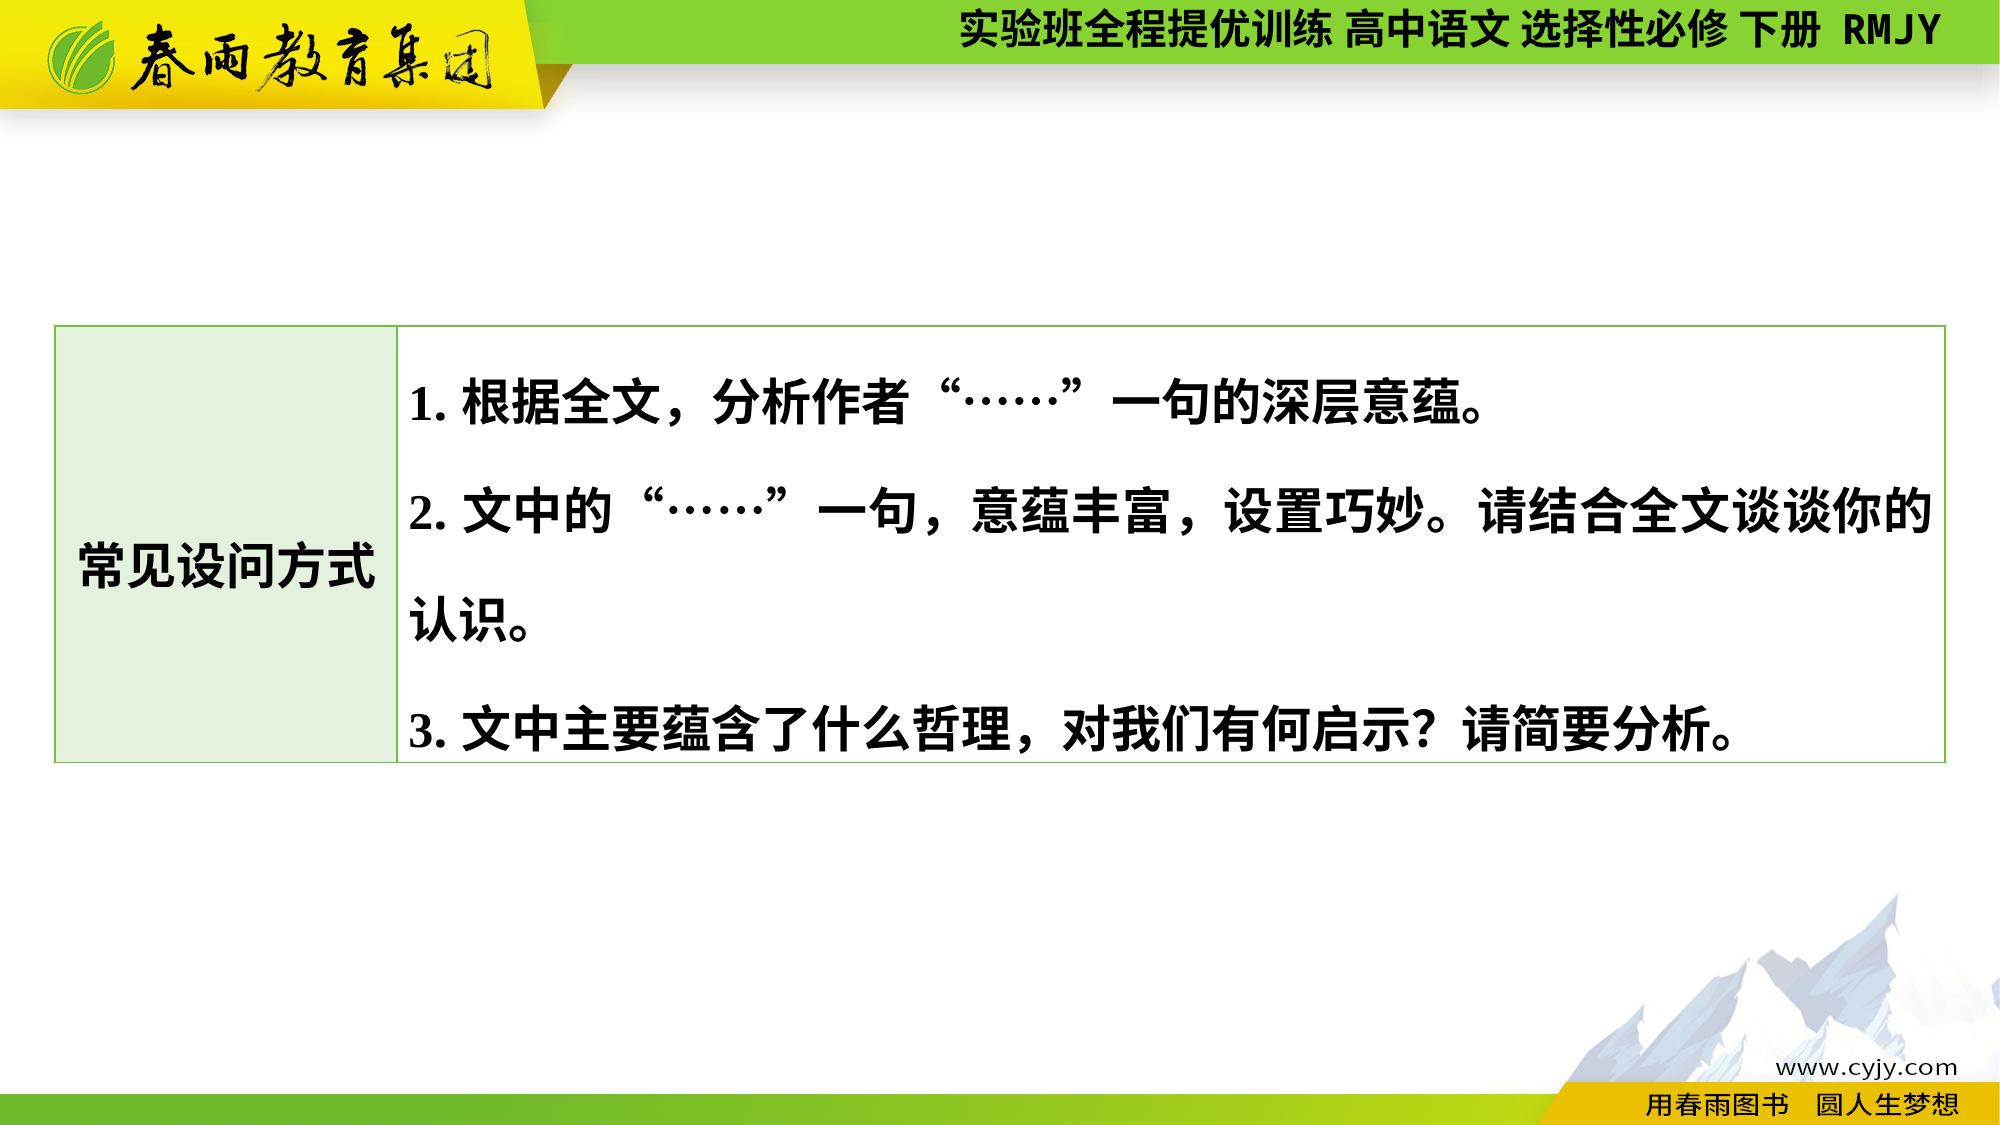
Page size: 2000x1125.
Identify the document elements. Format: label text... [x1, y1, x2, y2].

picture [0, 0, 2000, 1125]
table_header 1.根据全文，分析作者“……”一句的深层意蕴。 2.文中的“……”一句，意蕴丰富，设置巧妙。请结合全文谈谈你的认识。 3.文中主要蕴含了什么哲理，对我们有何启示？请简要分析。 [398, 327, 1944, 762]
table_header 常见设问方式 [56, 327, 396, 762]
